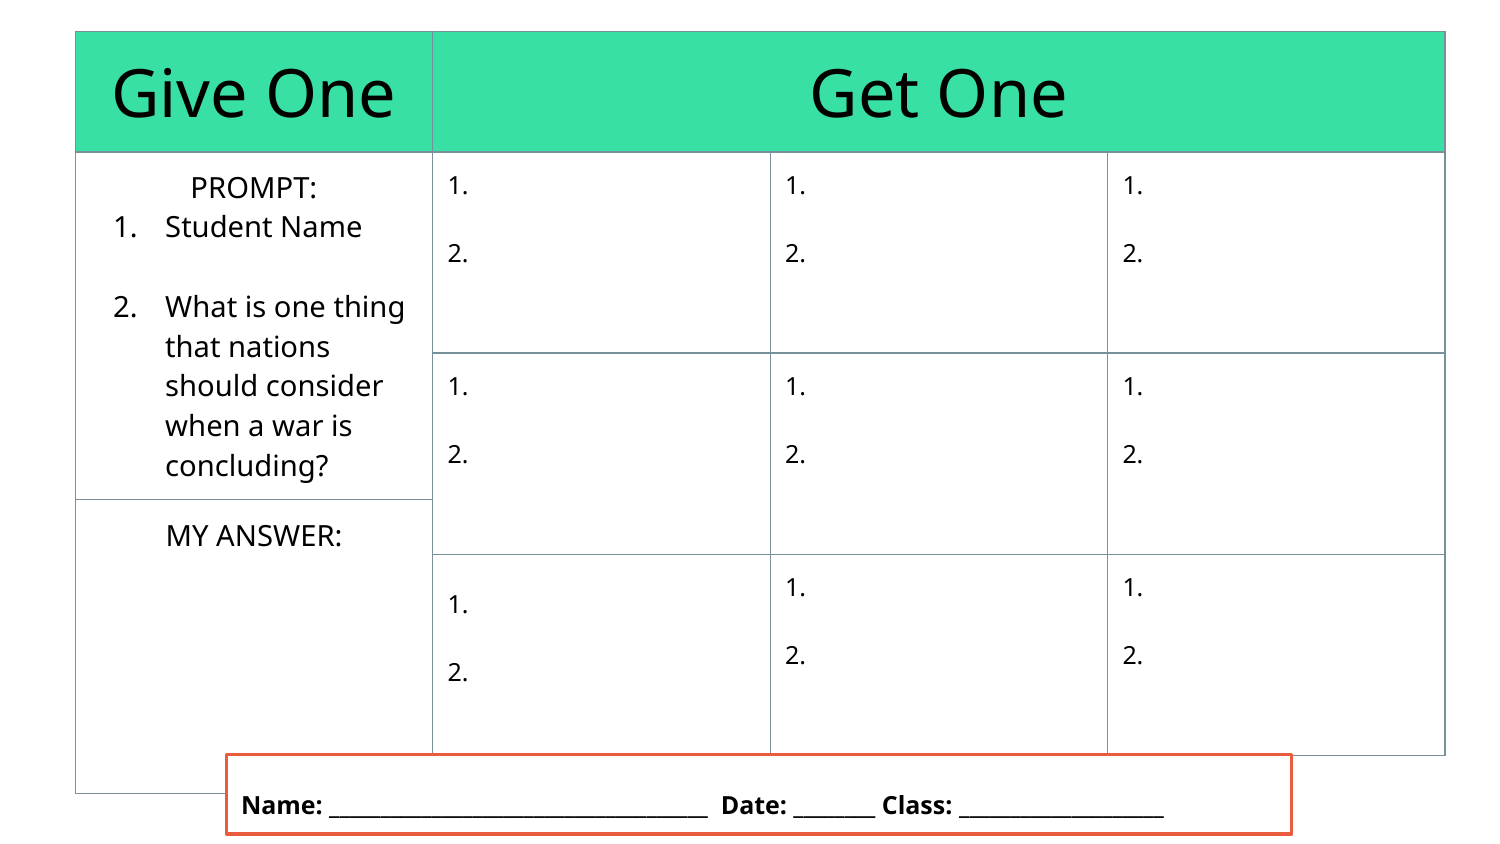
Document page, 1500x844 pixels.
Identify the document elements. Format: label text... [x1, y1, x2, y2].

table_cell MY ANSWER: [76, 500, 432, 793]
text_box Name: _____________________________________ Date: ________ Class: ____________________ [226, 754, 1292, 834]
table_cell 1. 2. [771, 555, 1107, 754]
table_cell PROMPT: Student Name What is one thing that nations should consider when a war is concluding? [76, 153, 432, 499]
table_cell 1. 2. [1108, 354, 1444, 554]
table_header Get One [433, 32, 1444, 151]
table_cell 1. 2. [433, 153, 770, 352]
table_cell 1. 2. [1108, 153, 1444, 352]
table_cell 1. 2. [771, 153, 1107, 352]
table_cell 1. 2. [771, 354, 1107, 554]
table_cell 1. 2. [433, 555, 770, 754]
table_cell 1. 2. [433, 354, 770, 554]
table_header Give One [76, 32, 432, 151]
table_cell 1. 2. [1108, 555, 1444, 755]
